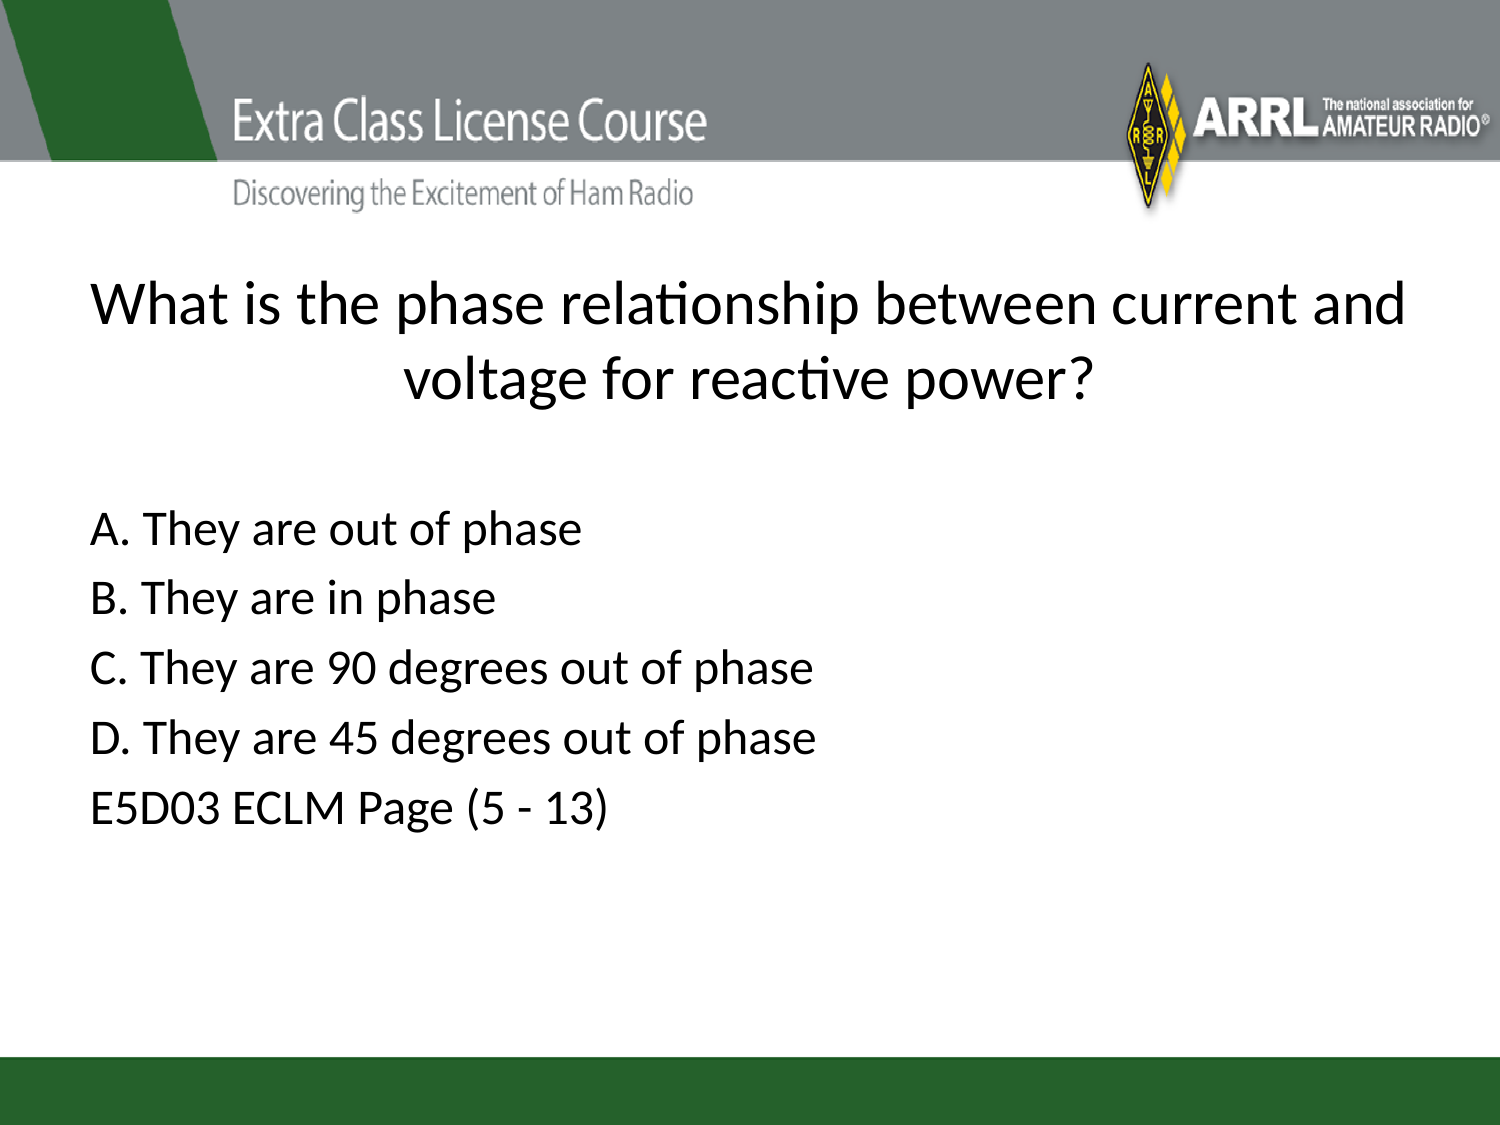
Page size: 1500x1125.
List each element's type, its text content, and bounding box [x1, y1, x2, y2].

picture [0, 0, 1500, 1125]
title What is the phase relationship between current and voltage for reactive power? [75, 254, 1425, 435]
list A. They are out of phase B. They are in phase C. They are 90 degrees out of phase D. They are 45 degrees out of phase E5D03 ECLM Page (5 - 13) [75, 487, 1425, 1005]
